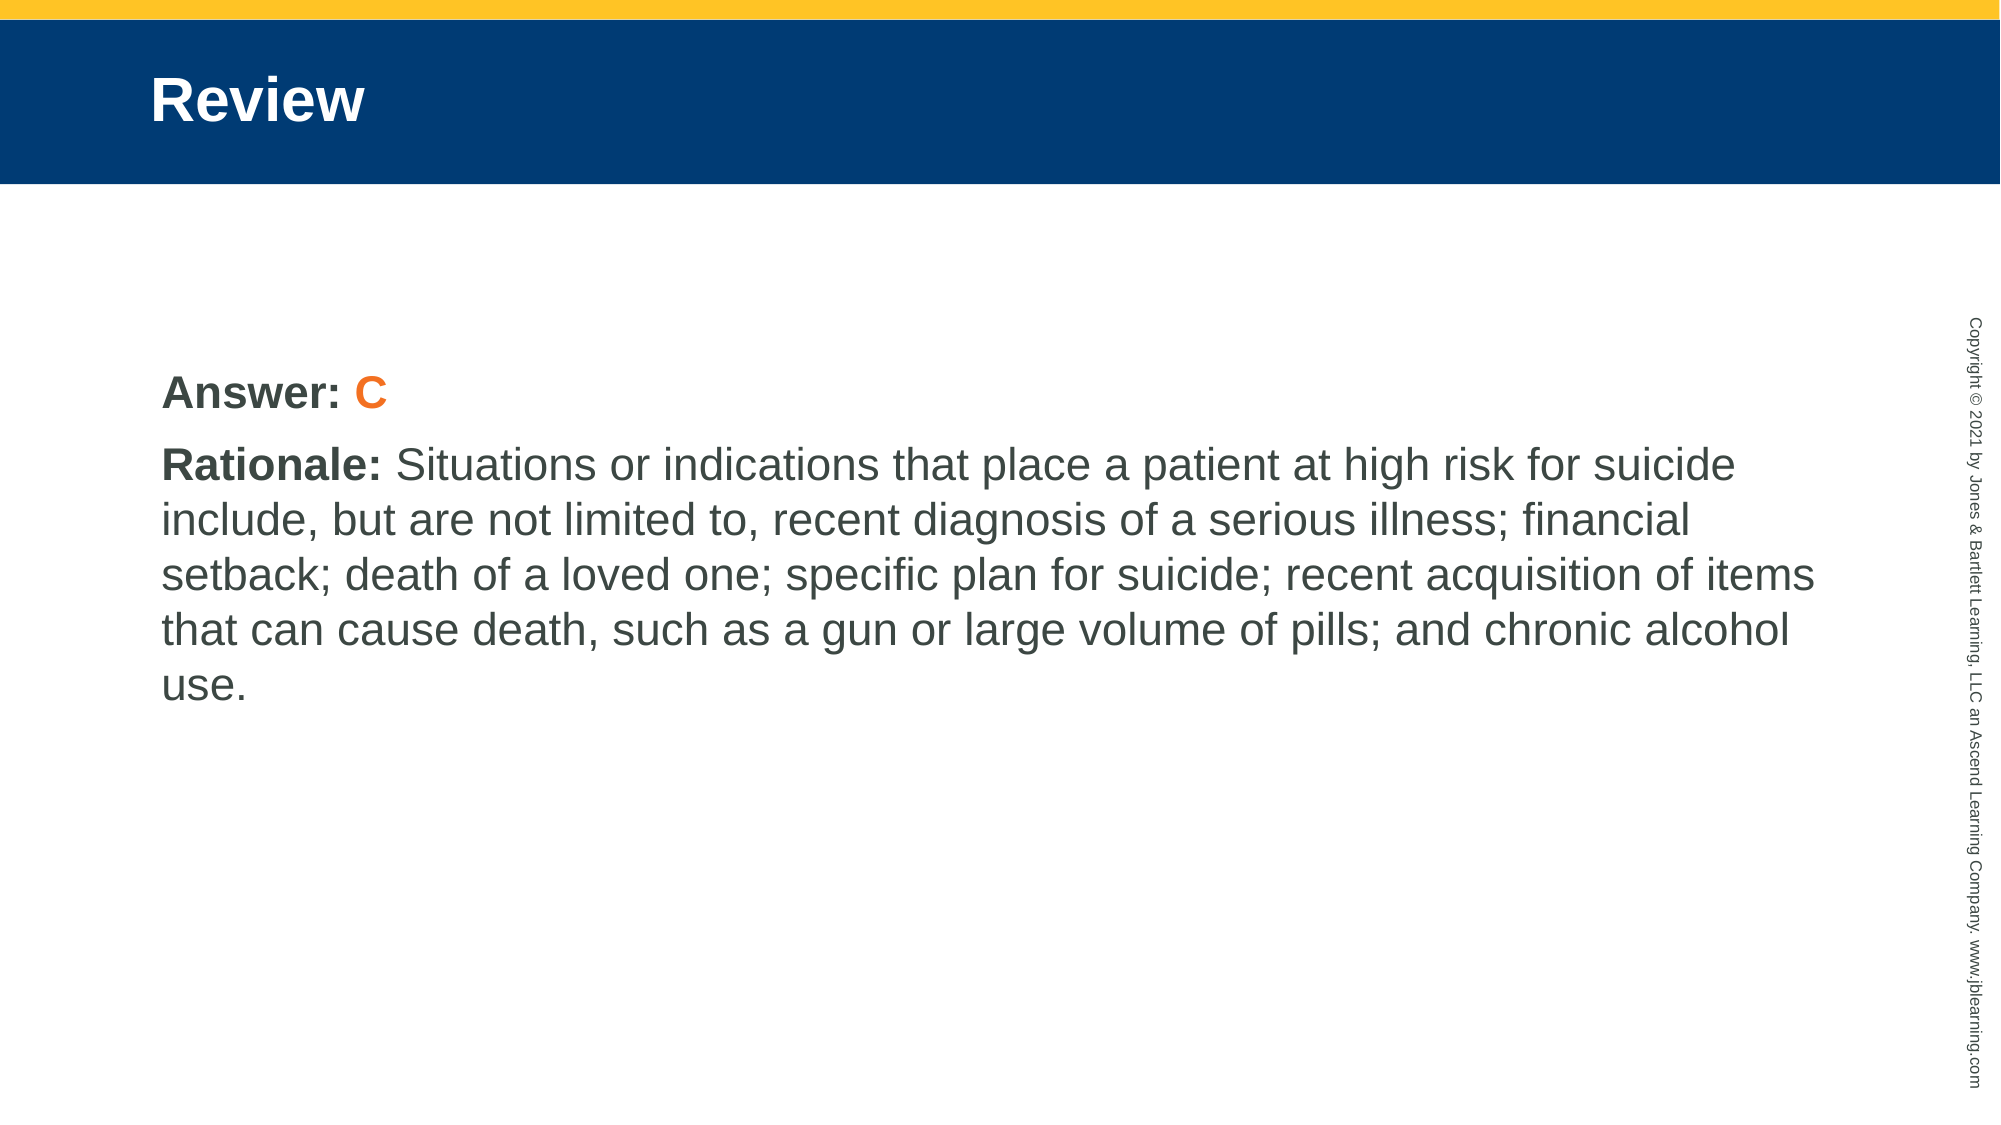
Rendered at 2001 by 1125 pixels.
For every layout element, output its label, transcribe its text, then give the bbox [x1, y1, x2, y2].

list Answer: C Rationale: Situations or indications that place a patient at high risk for suicide include, but are not limited to, recent diagnosis of a serious illness; financial setback; death of a loved one; specific plan for suicide; recent acquisition of items that can cause death, such as a gun or large volume of pills; and chronic alcohol use. [146, 361, 1859, 1016]
title Review [0, 19, 2000, 185]
